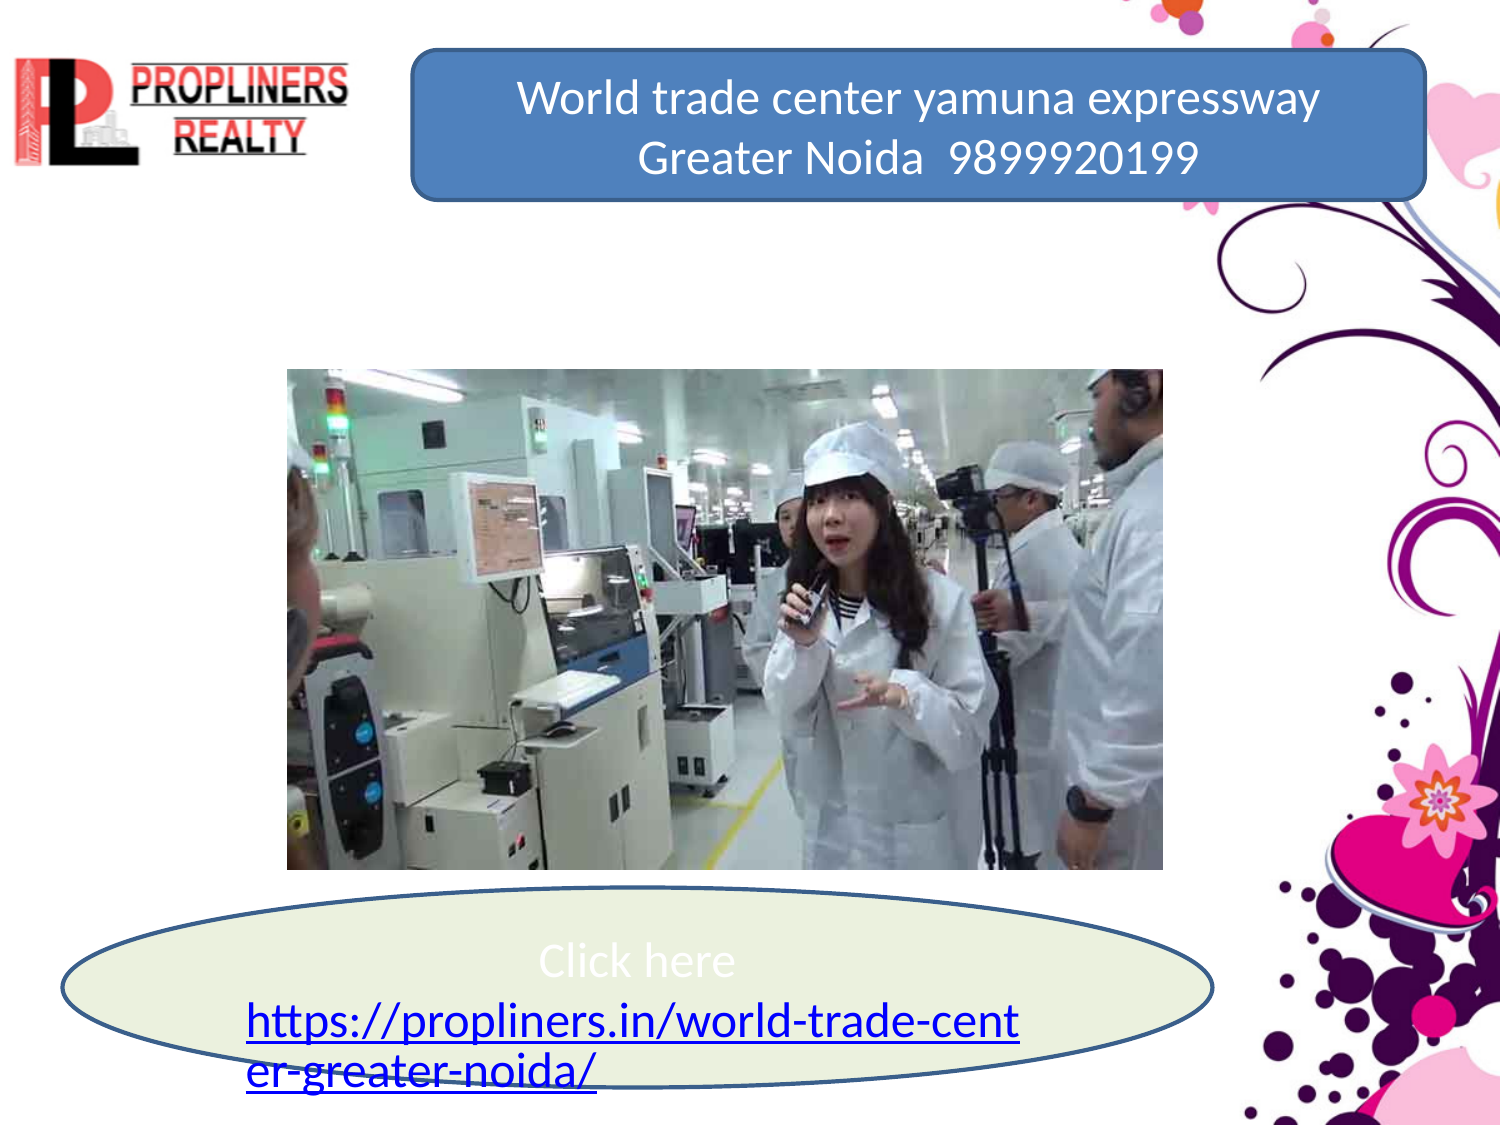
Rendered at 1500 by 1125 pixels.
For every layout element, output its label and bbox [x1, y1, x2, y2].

picture [0, 0, 1500, 1125]
list [287, 369, 1163, 870]
